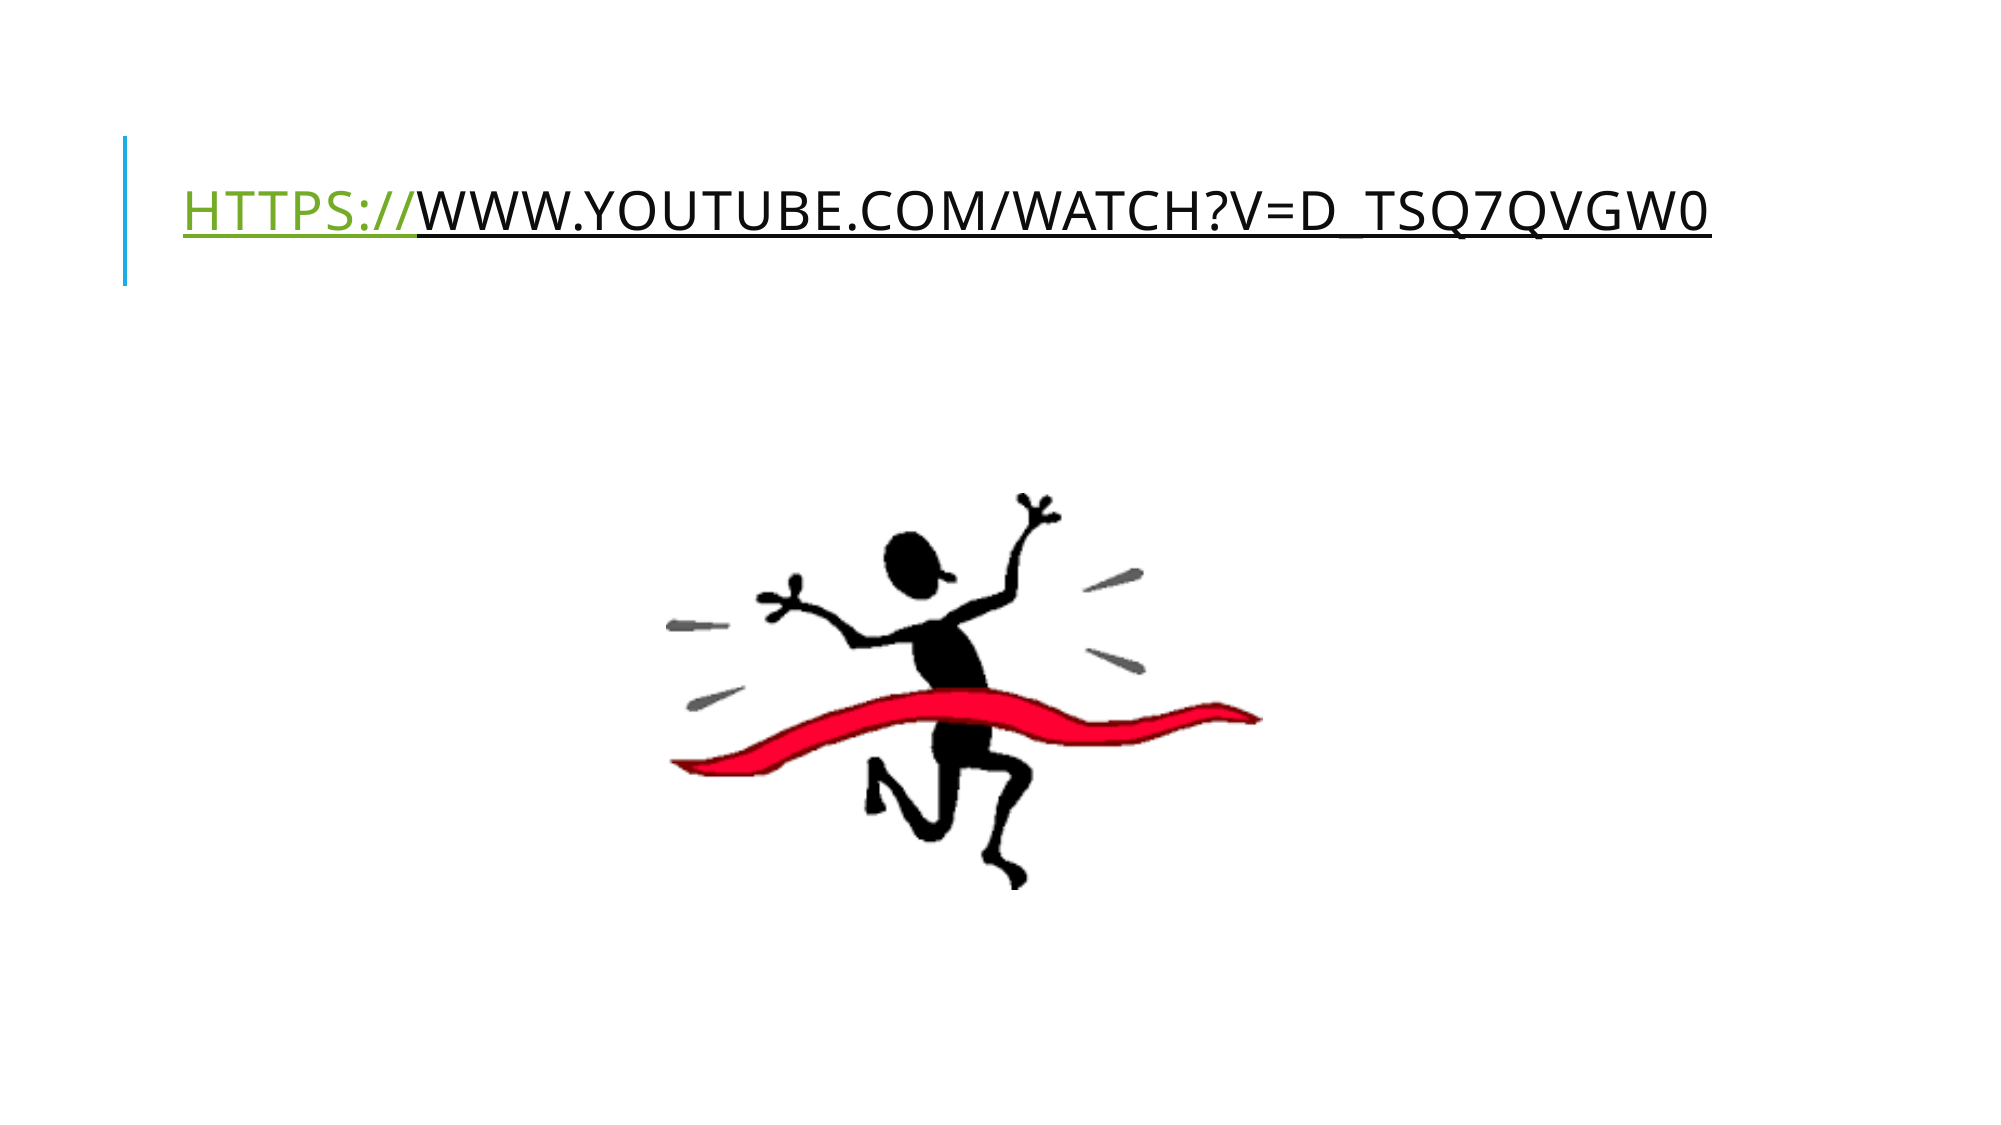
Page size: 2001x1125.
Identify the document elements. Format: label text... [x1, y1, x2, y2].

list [666, 493, 1263, 890]
title https://www.youtube.com/watch?v=d_Tsq7qvgW0 [168, 96, 1763, 342]
